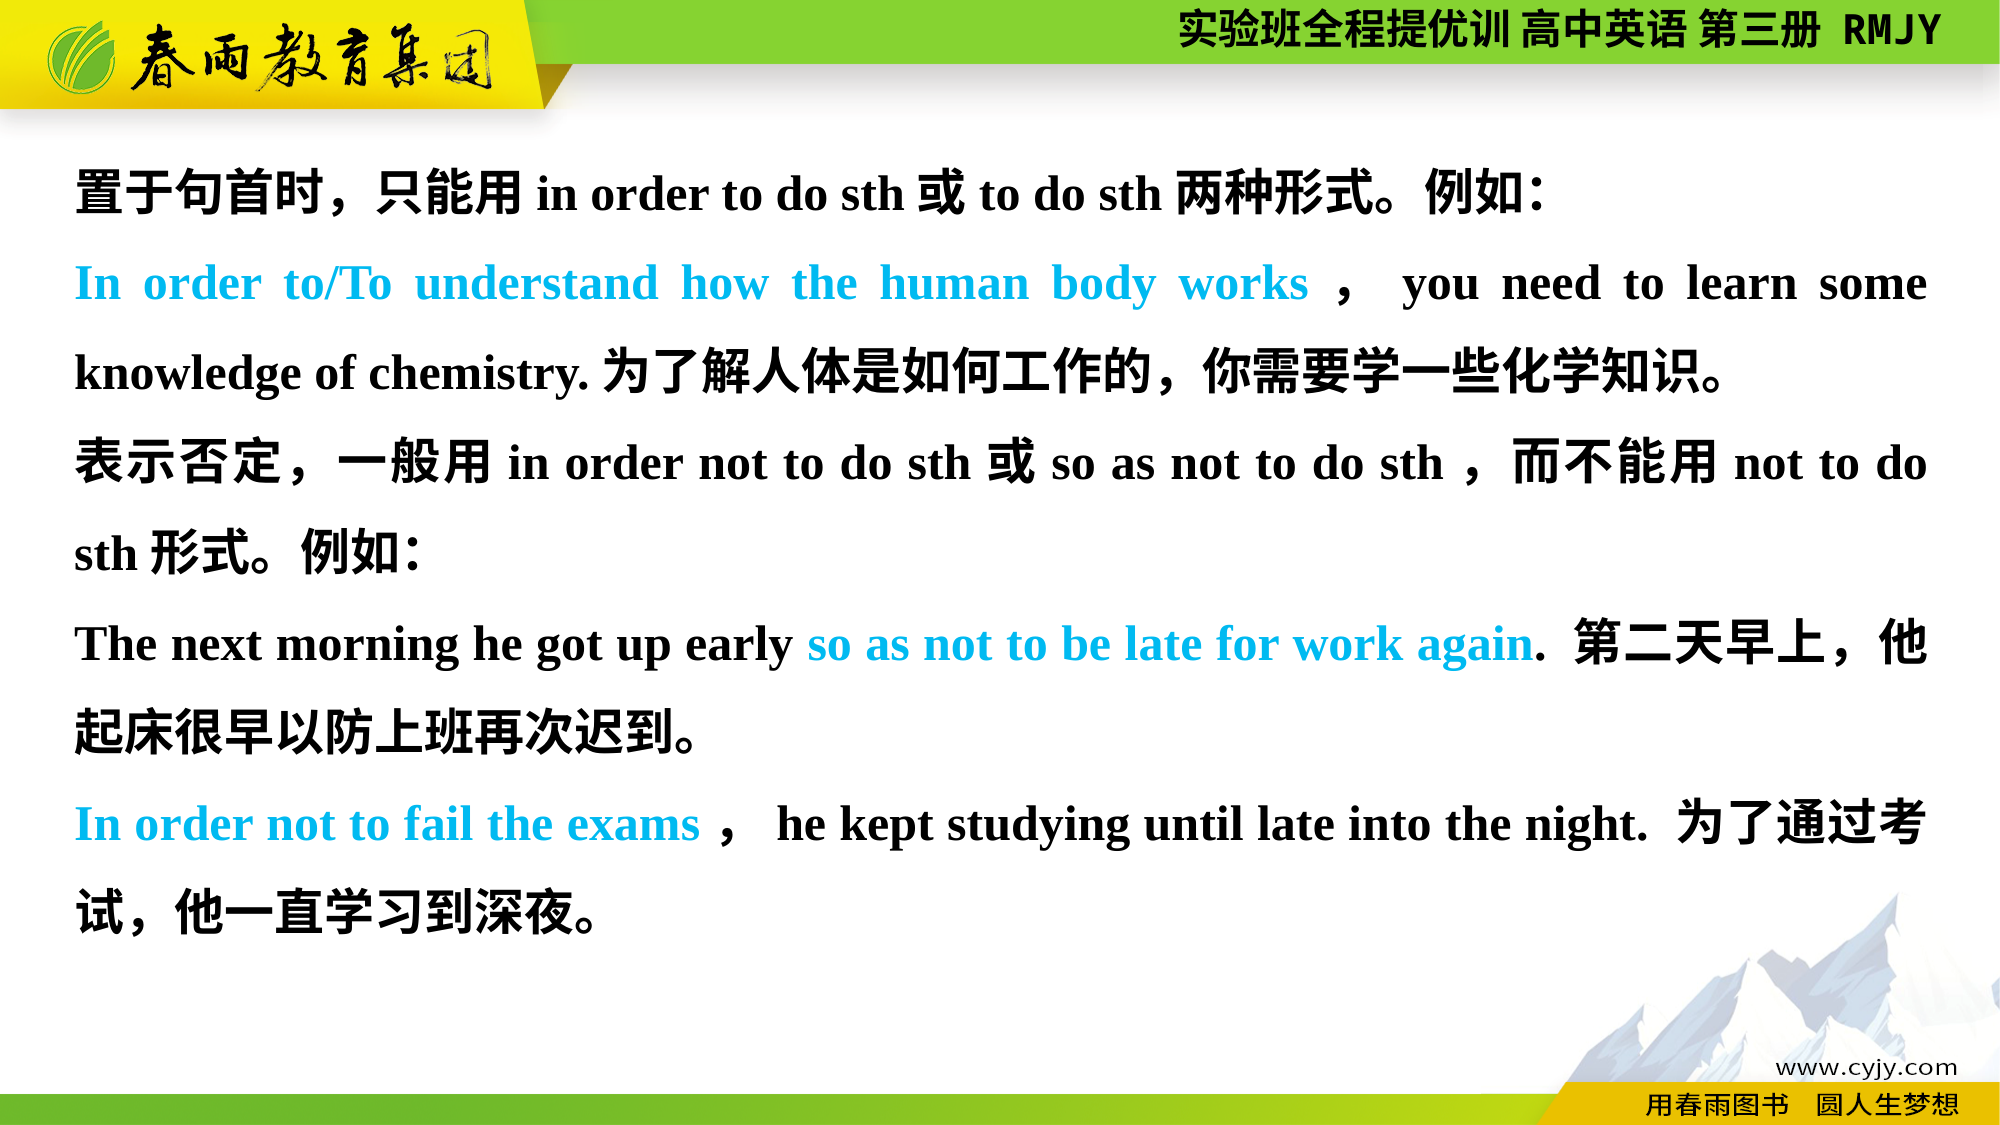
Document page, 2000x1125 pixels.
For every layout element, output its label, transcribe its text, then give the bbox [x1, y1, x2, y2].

picture [0, 0, 2000, 1125]
list 置于句首时，只能用in order to do sth或to do sth两种形式。例如： In order to/To understand how the human body works，you need to learn some knowledge of chemistry.为了解人体是如何工作的，你需要学一些化学知识。 表示否定，一般用in order not to do sth或so as not to do sth，而不能用not to do sth形式。例如： The next morning he got up early so as not to be late for work again. 第二天早上，他起床很早以防上班再次迟到。 In order not to fail the exams，he kept studying until late into the night. 为了通过考试，他一直学习到深夜。 [59, 122, 1944, 944]
